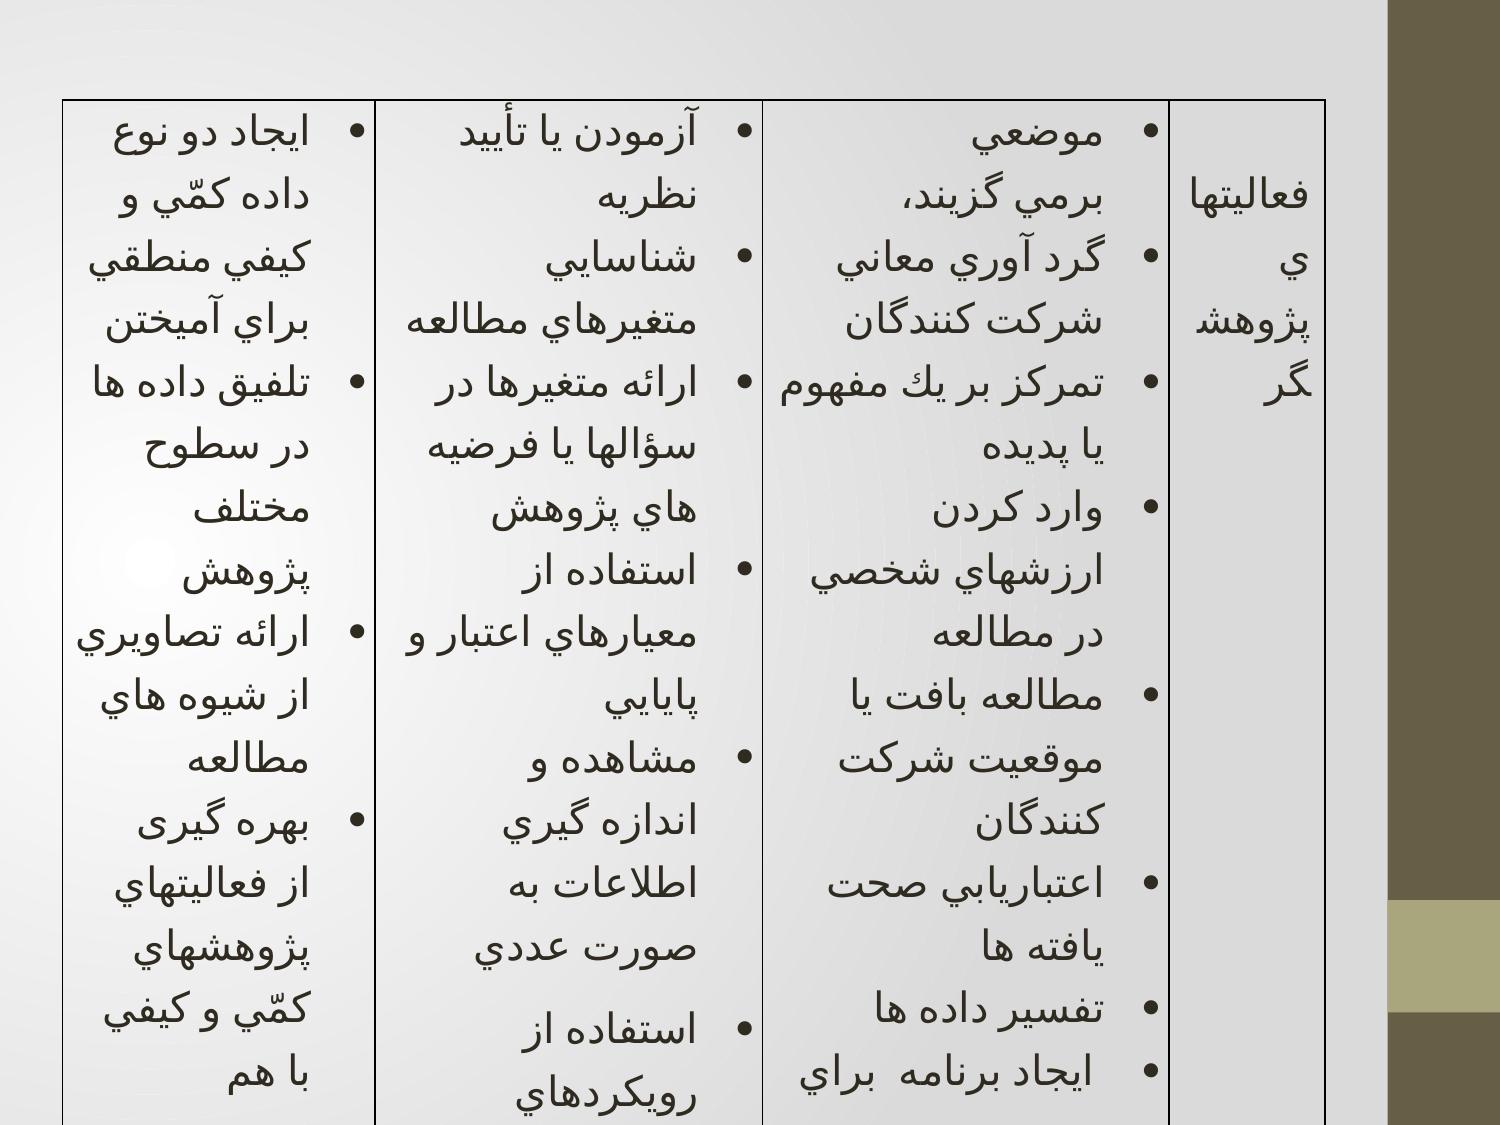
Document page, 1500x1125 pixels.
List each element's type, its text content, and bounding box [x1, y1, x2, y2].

table_header آزمودن یا تأييد نظريه شناسايي متغيرهاي مطالعه ارائه متغيرها در سؤالها يا فرضيه هاي پژوهش استفاده از معيارهاي اعتبار و پايايي مشاهده و اندازه گيري اطلاعات به صورت عددي استفاده از رويكردهاي غيرسودار استفاده از شيوه هاي آماري [376, 101, 762, 1125]
table_header ايجاد دو نوع داده کمّي و كيفي منطقي براي آميختن تلفيق داده ها در سطوح مختلف پژوهش ارائه تصاويري از شيوه هاي مطالعه بهره گيری از فعاليتهاي پژوهشهاي کمّي و كيفي با هم [63, 101, 374, 1125]
table_header موضعي برمي گزيند، گرد آوري معاني شركت كنندگان تمركز بر يك مفهوم يا پديده وارد کردن ارزشهاي شخصي در مطالعه مطالعه بافت يا موقعيت شركت كنندگان اعتباريابي صحت يافته ها تفسير داده ها ایجاد برنامه براي تغيير همكاري با شركت كنندگان [763, 101, 1168, 1125]
table_header فعاليتهاي پژوهشگر [1170, 101, 1324, 1125]
